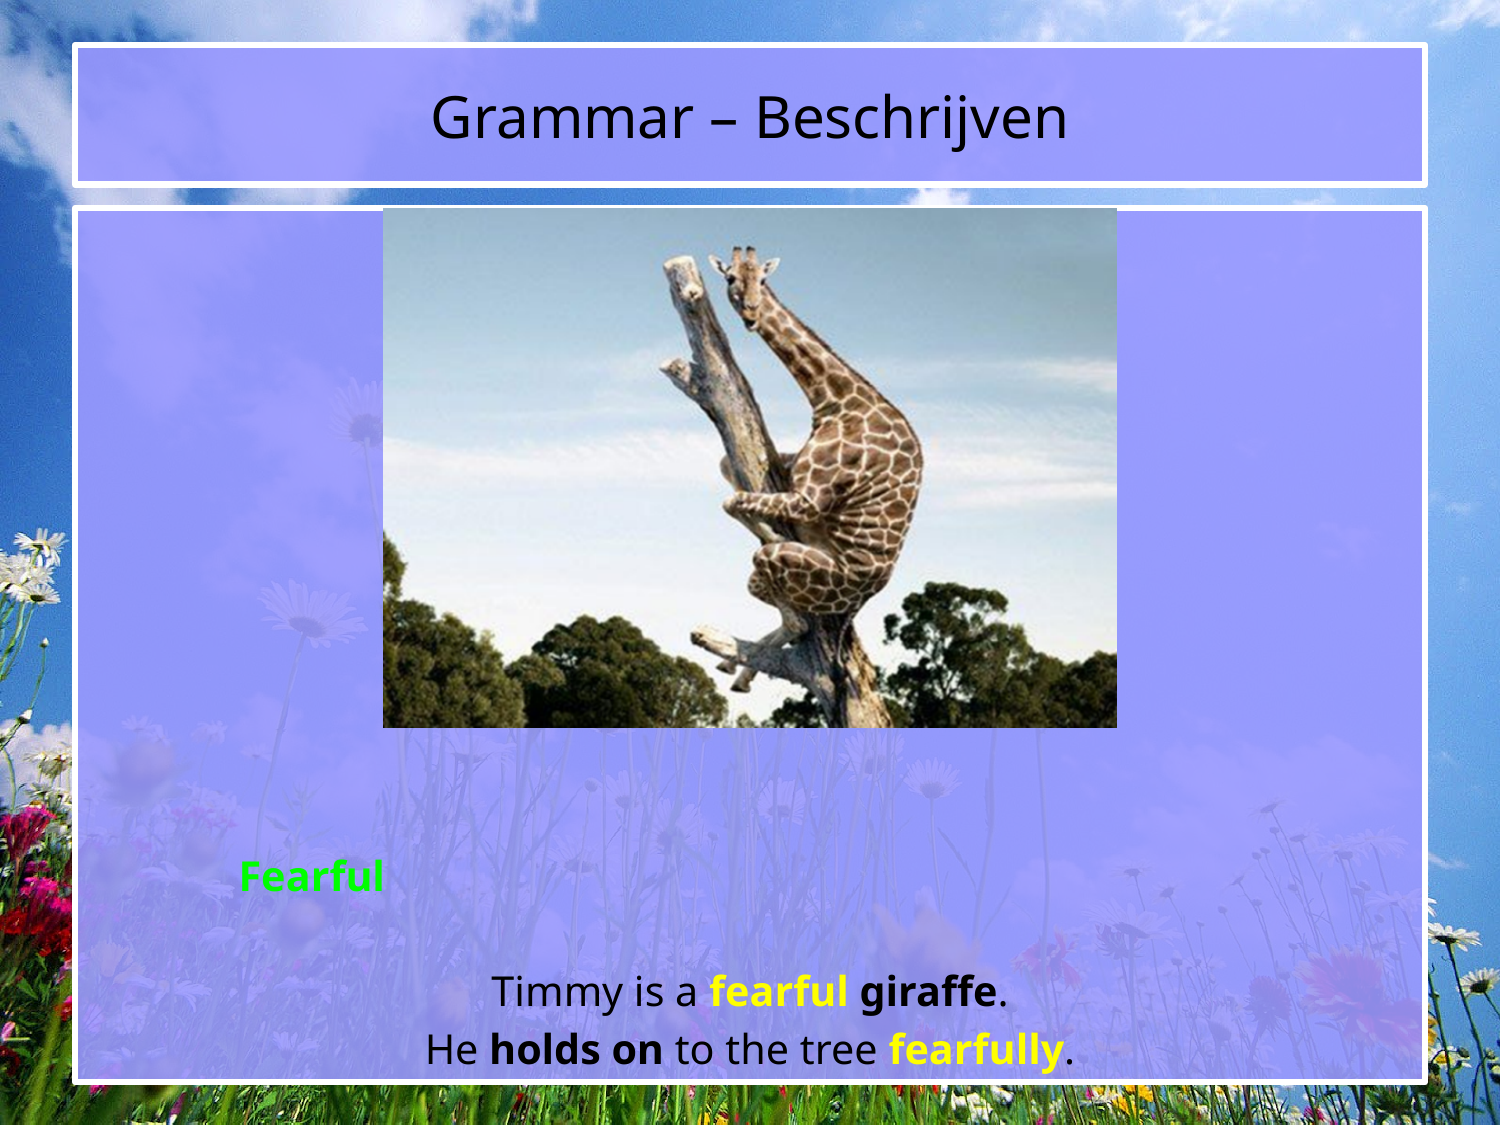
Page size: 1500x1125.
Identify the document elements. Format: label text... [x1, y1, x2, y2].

title Grammar – Beschrijven [72, 42, 1428, 188]
list Fearful Timmy is a fearful giraffe. He holds on to the tree fearfully. [72, 205, 1428, 1085]
picture [0, 0, 1500, 1125]
